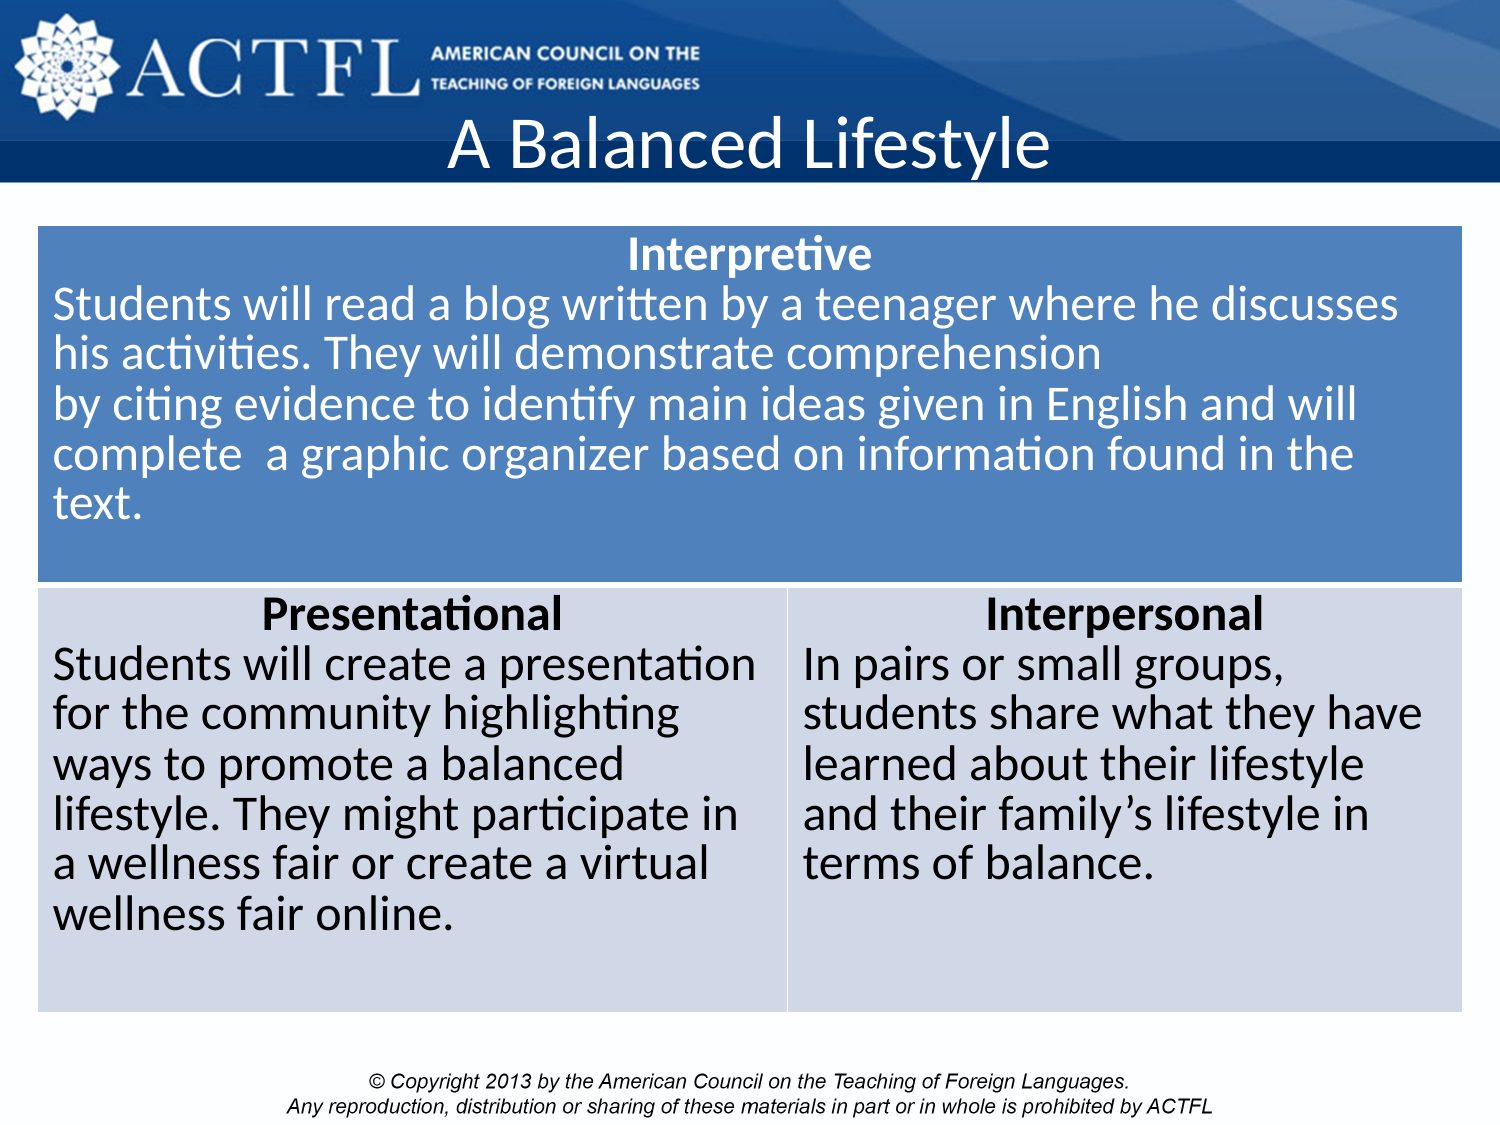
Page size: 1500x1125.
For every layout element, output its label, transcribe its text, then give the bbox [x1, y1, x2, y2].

title A Balanced Lifestyle [75, 45, 1425, 224]
table_cell Presentational Students will create a presentation for the community highlighting ways to promote a balanced lifestyle. They might participate in a wellness fair or create a virtual wellness fair online. [38, 588, 787, 1012]
picture [0, 0, 1500, 1125]
table_cell Interpersonal In pairs or small groups, students share what they have learned about their lifestyle and their family’s lifestyle in terms of balance. [788, 588, 1462, 1012]
table_header Interpretive Students will read a blog written by a teenager where he discusses his activities. They will demonstrate comprehension by citing evidence to identify main ideas given in English and will complete a graphic organizer based on information found in the text. [38, 226, 1462, 582]
